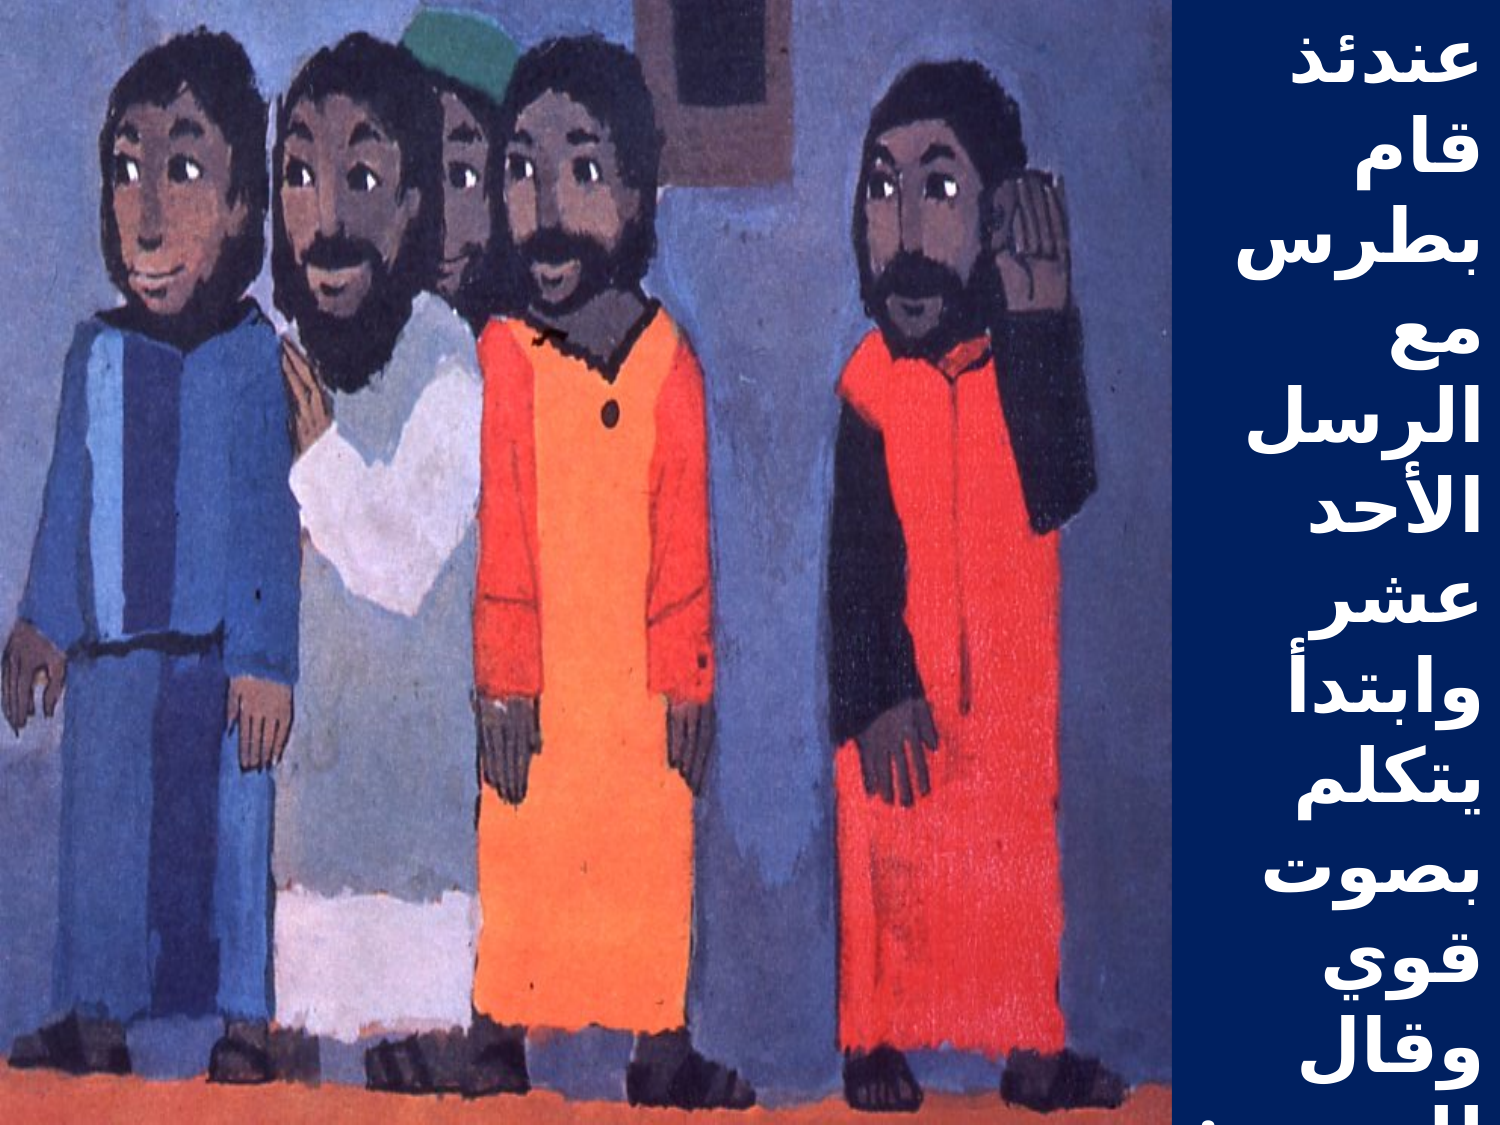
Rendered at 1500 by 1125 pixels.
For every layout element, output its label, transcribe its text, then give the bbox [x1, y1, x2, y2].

picture [0, 0, 1173, 1125]
text_box عندئذ قام بطرس مع الرسل الأحد عشر وابتدأ يتكلم بصوت قوي وقال للجميع :“ الله أعاد يسوع الى الحياة ونحن شهود لذلك !“. [1173, 0, 1500, 1125]
